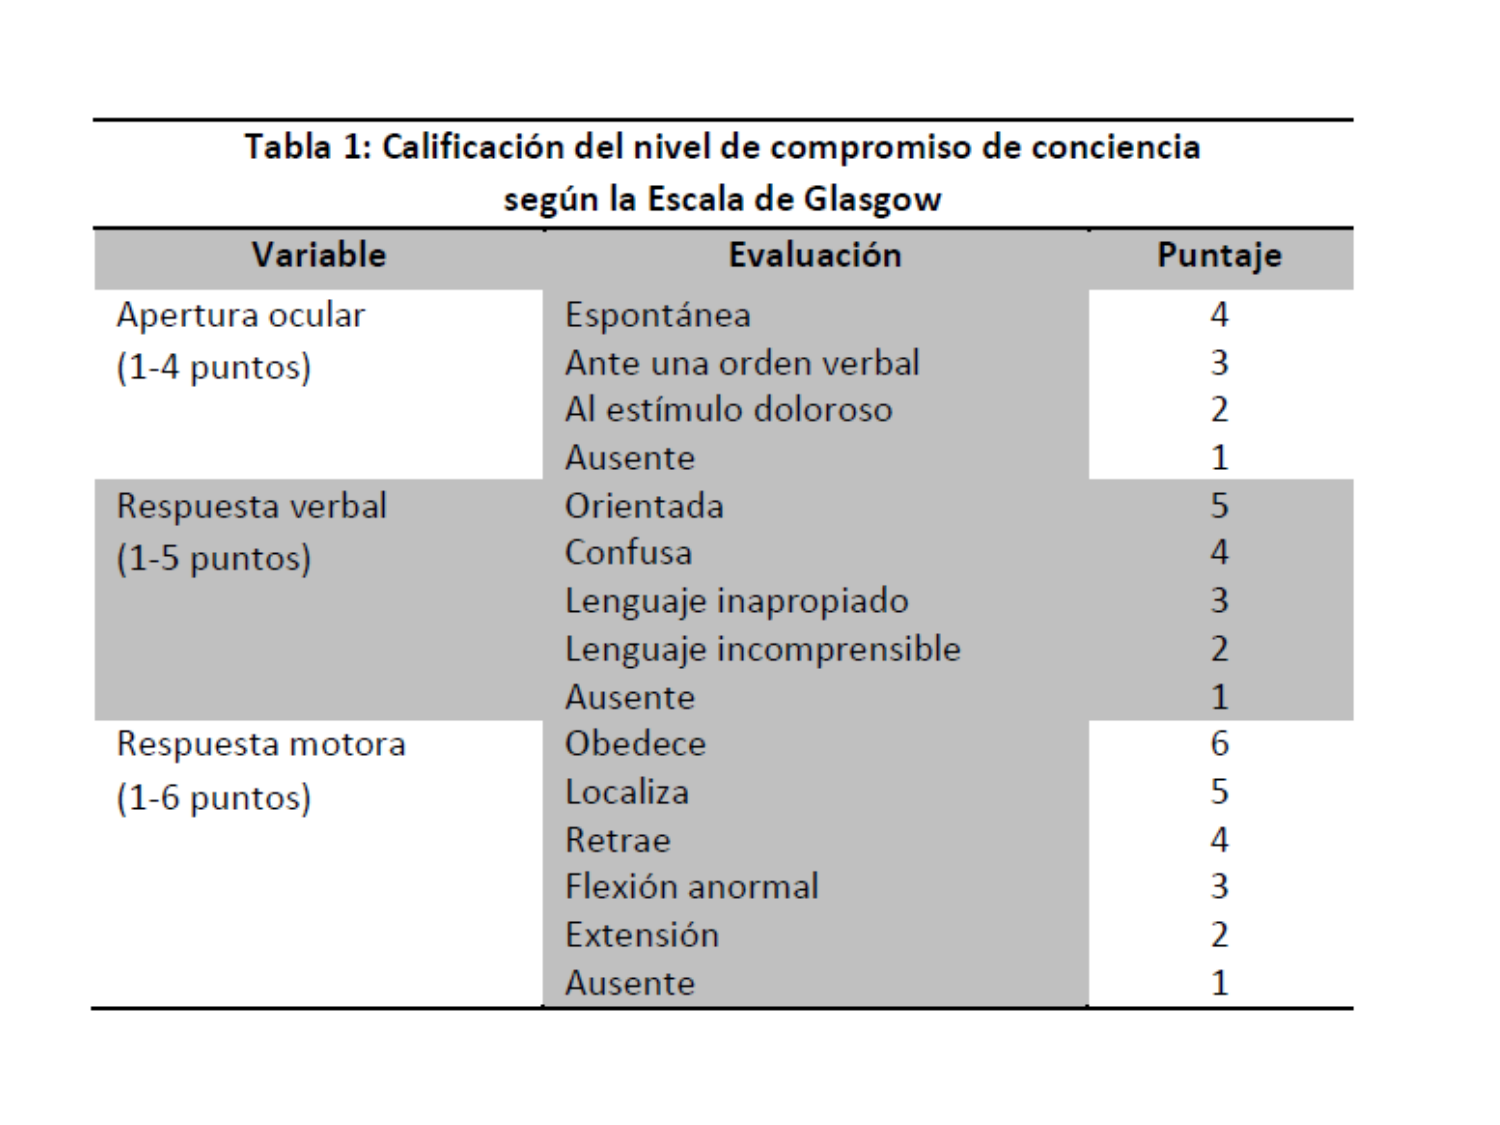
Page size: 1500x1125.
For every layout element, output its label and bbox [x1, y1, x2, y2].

picture [76, 101, 1385, 1034]
